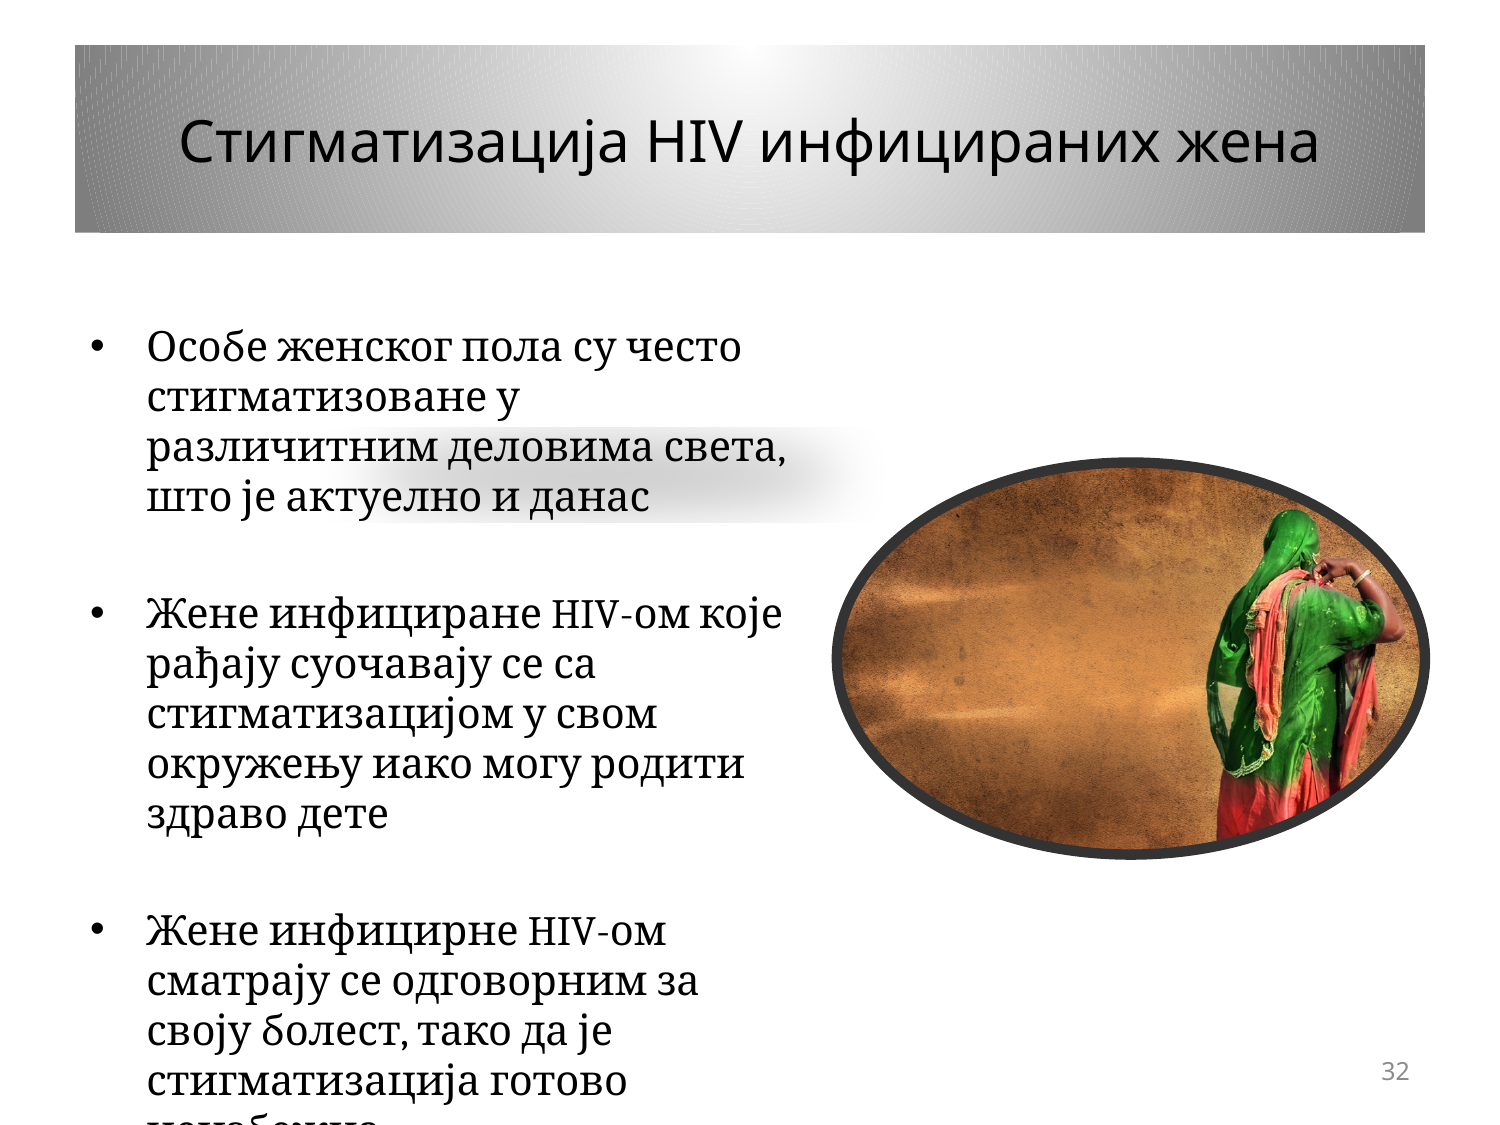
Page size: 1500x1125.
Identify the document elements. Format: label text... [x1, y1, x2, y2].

slide_number 32 [1074, 1042, 1425, 1103]
list Особе женског пола су често стигматизоване у различитним деловима света, што је актуелно и данас Жене инфициране HIV-ом које рађају суочавају се са стигматизацијом у свом окружењу иако могу родити здраво дете Жене инфицирне HIV-ом сматрају се одговорним за своју болест, тако да је стигматизација готово неизбежна [74, 312, 826, 1006]
title Стигматизација HIV инфицираних жена [74, 44, 1426, 233]
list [836, 462, 1426, 855]
